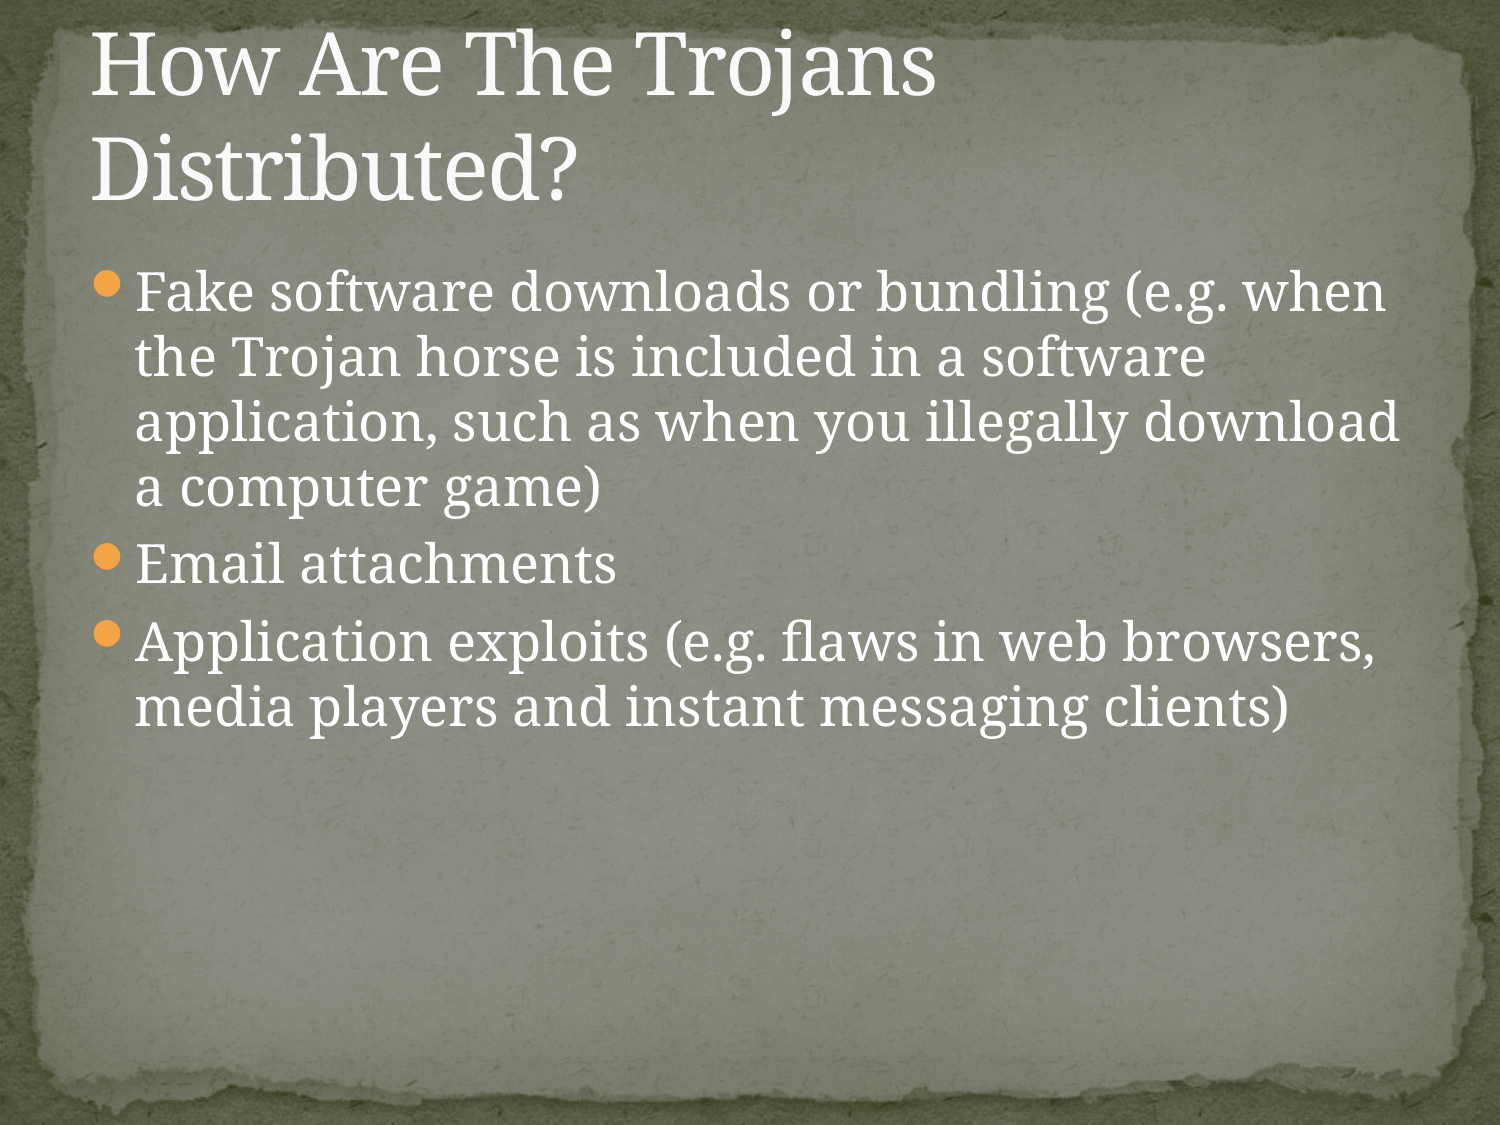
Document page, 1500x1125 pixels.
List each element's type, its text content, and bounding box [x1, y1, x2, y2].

title How Are The Trojans Distributed? [74, 24, 1425, 225]
list Fake software downloads or bundling (e.g. when the Trojan horse is included in a software application, such as when you illegally download a computer game) Email attachments Application exploits (e.g. flaws in web browsers, media players and instant messaging clients) [75, 249, 1425, 1000]
